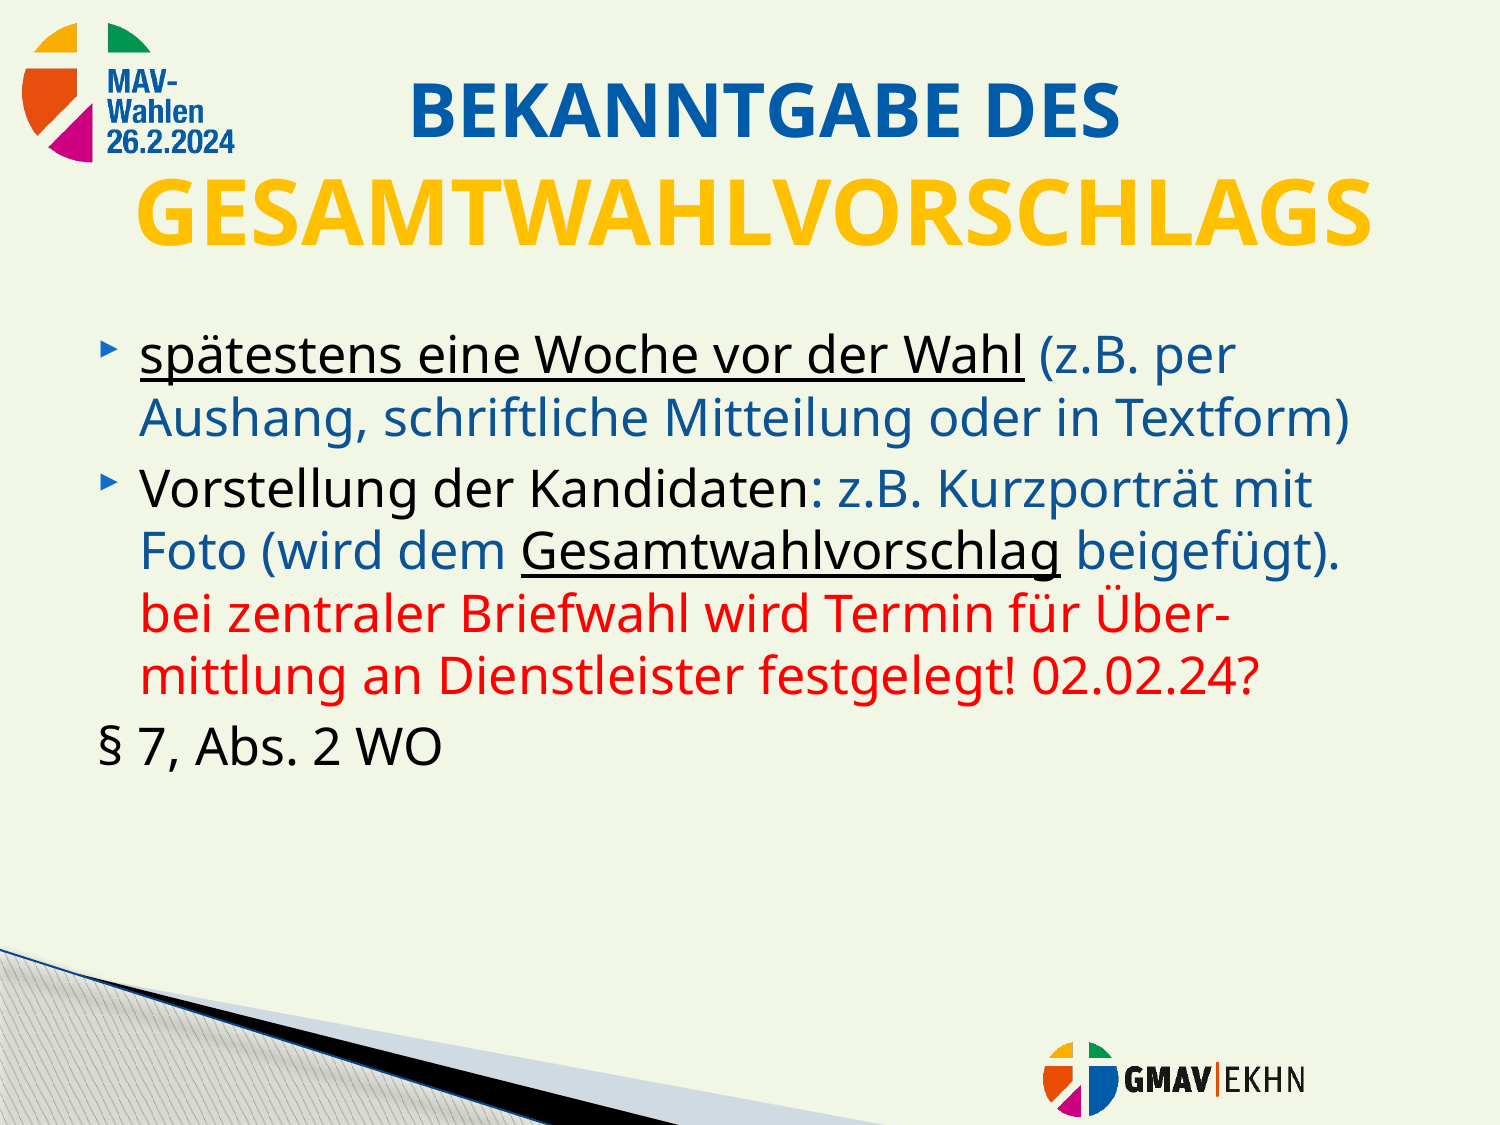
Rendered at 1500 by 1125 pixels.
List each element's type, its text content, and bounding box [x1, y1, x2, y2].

picture [1040, 1039, 1306, 1120]
list spätestens eine Woche vor der Wahl (z.B. per Aushang, schriftliche Mitteilung oder in Textform) Vorstellung der Kandidaten: z.B. Kurzporträt mit Foto (wird dem Gesamtwahlvorschlag beigefügt). bei zentraler Briefwahl wird Termin für Über-mittlung an Dienstleister festgelegt! 02.02.24? § 7, Abs. 2 WO [64, 314, 1415, 965]
picture [5, 6, 255, 174]
title BEKANNTGABE DES GESAMTWAHLVORSCHLAGS [29, 115, 1500, 303]
